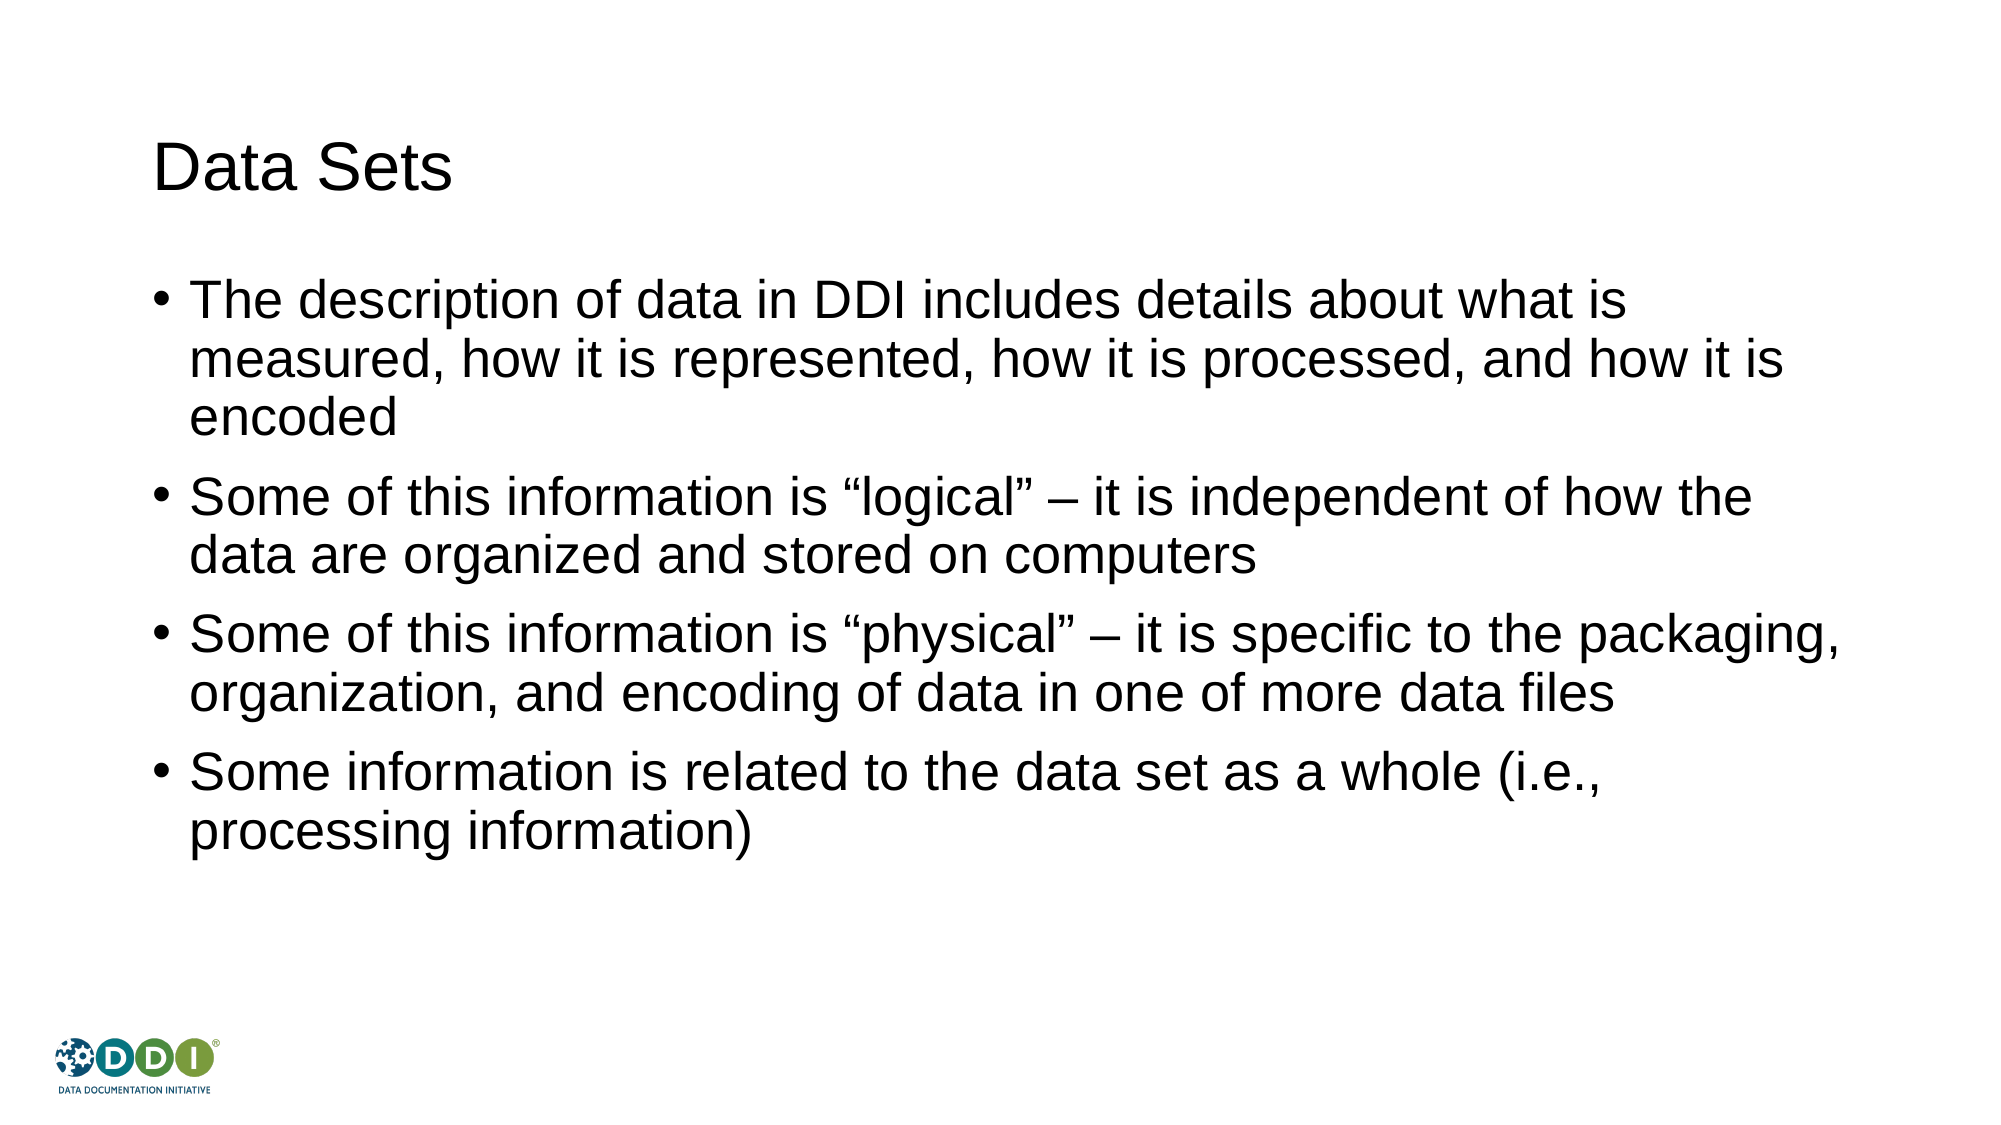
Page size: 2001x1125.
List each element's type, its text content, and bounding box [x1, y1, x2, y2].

picture [53, 1035, 222, 1095]
title Data Sets [137, 59, 1863, 264]
list The description of data in DDI includes details about what is measured, how it is represented, how it is processed, and how it is encoded Some of this information is “logical” – it is independent of how the data are organized and stored on computers Some of this information is “physical” – it is specific to the packaging, organization, and encoding of data in one of more data files Some information is related to the data set as a whole (i.e., processing information) [137, 264, 1863, 978]
